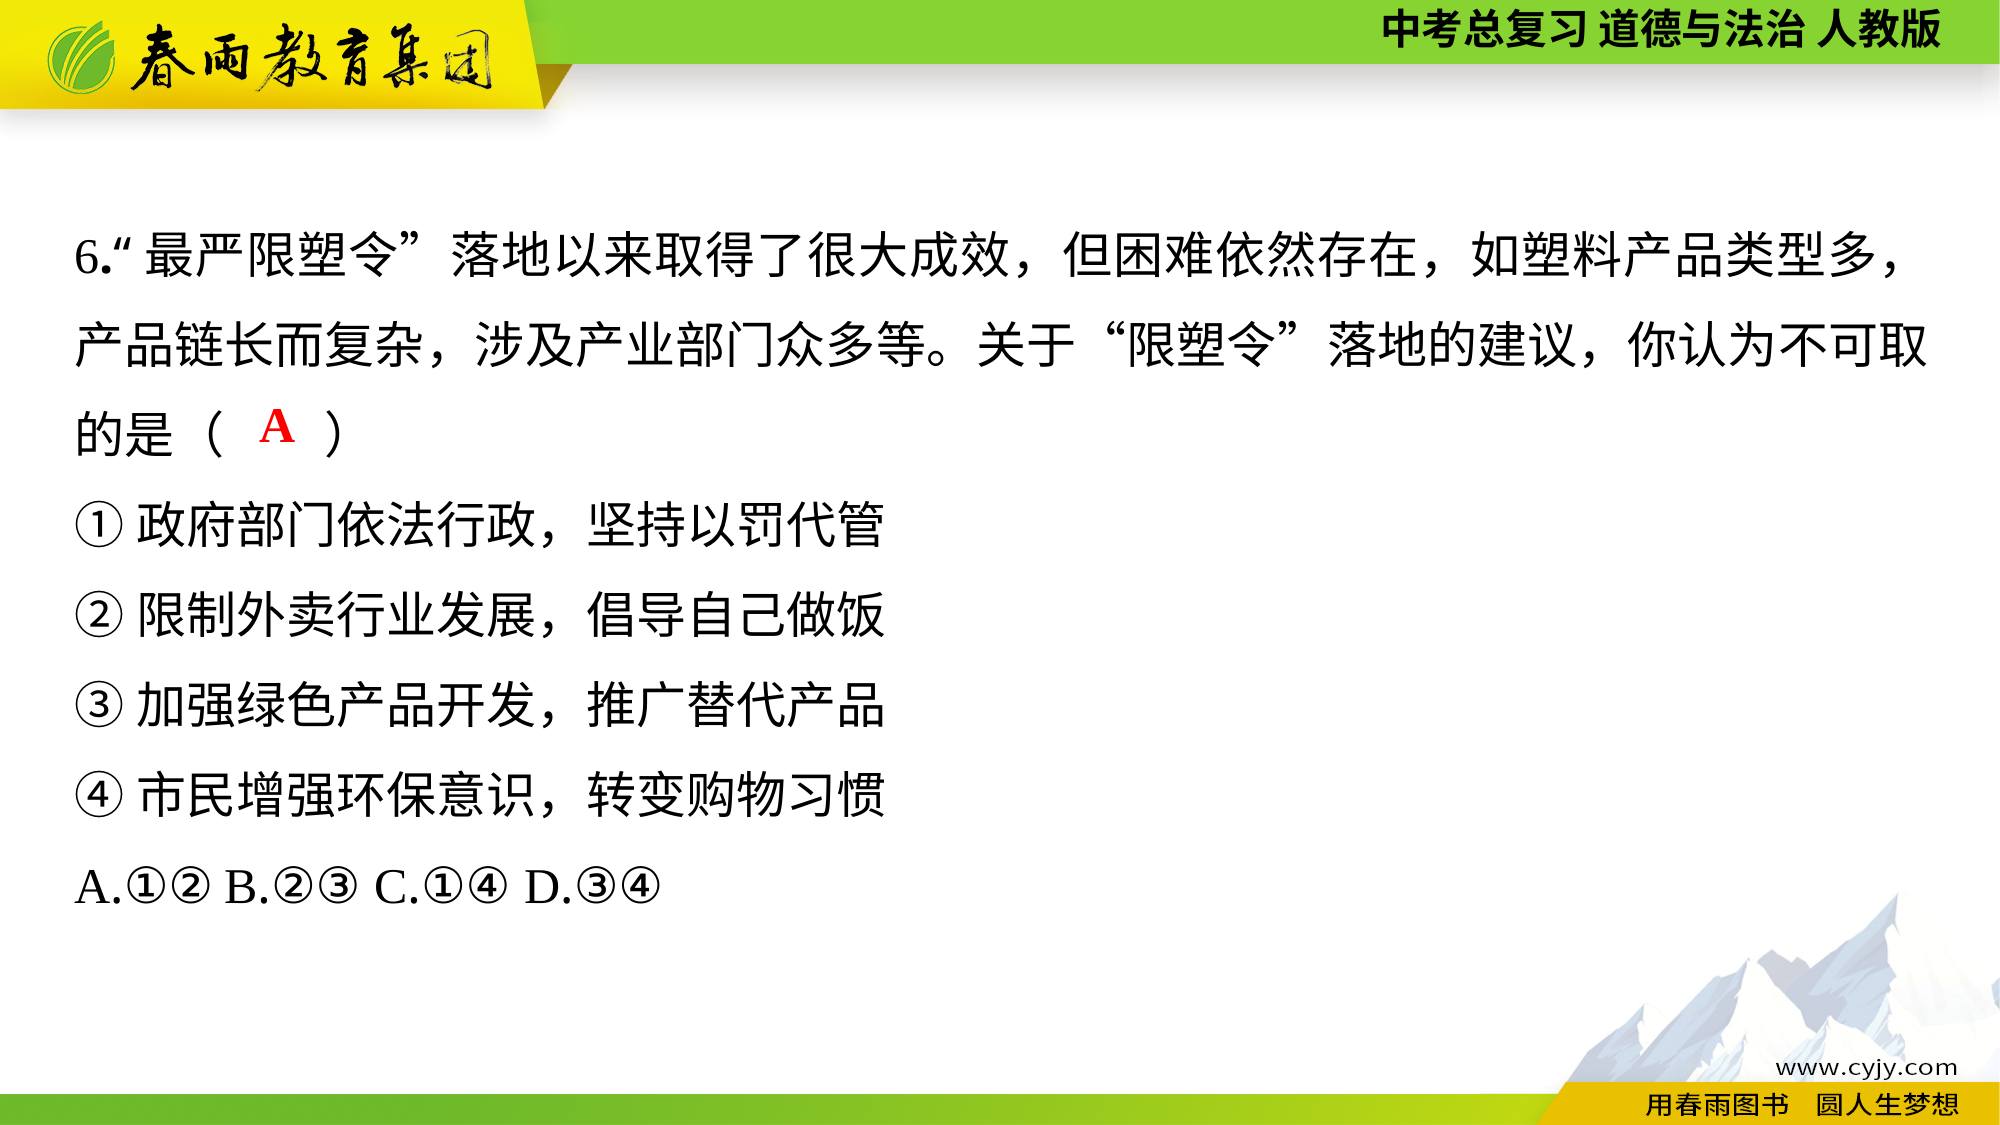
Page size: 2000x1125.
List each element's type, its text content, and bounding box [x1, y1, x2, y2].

list 6.“最严限塑令”落地以来取得了很大成效，但困难依然存在，如塑料产品类型多，产品链长而复杂，涉及产业部门众多等。关于“限塑令”落地的建议，你认为不可取的是（ ） ①政府部门依法行政，坚持以罚代管 ②限制外卖行业发展，倡导自己做饭 ③加强绿色产品开发，推广替代产品 ④市民增强环保意识，转变购物习惯 A.①② B.②③ C.①④ D.③④ [59, 186, 1944, 917]
picture [0, 0, 2000, 1125]
text_box A [244, 385, 311, 460]
